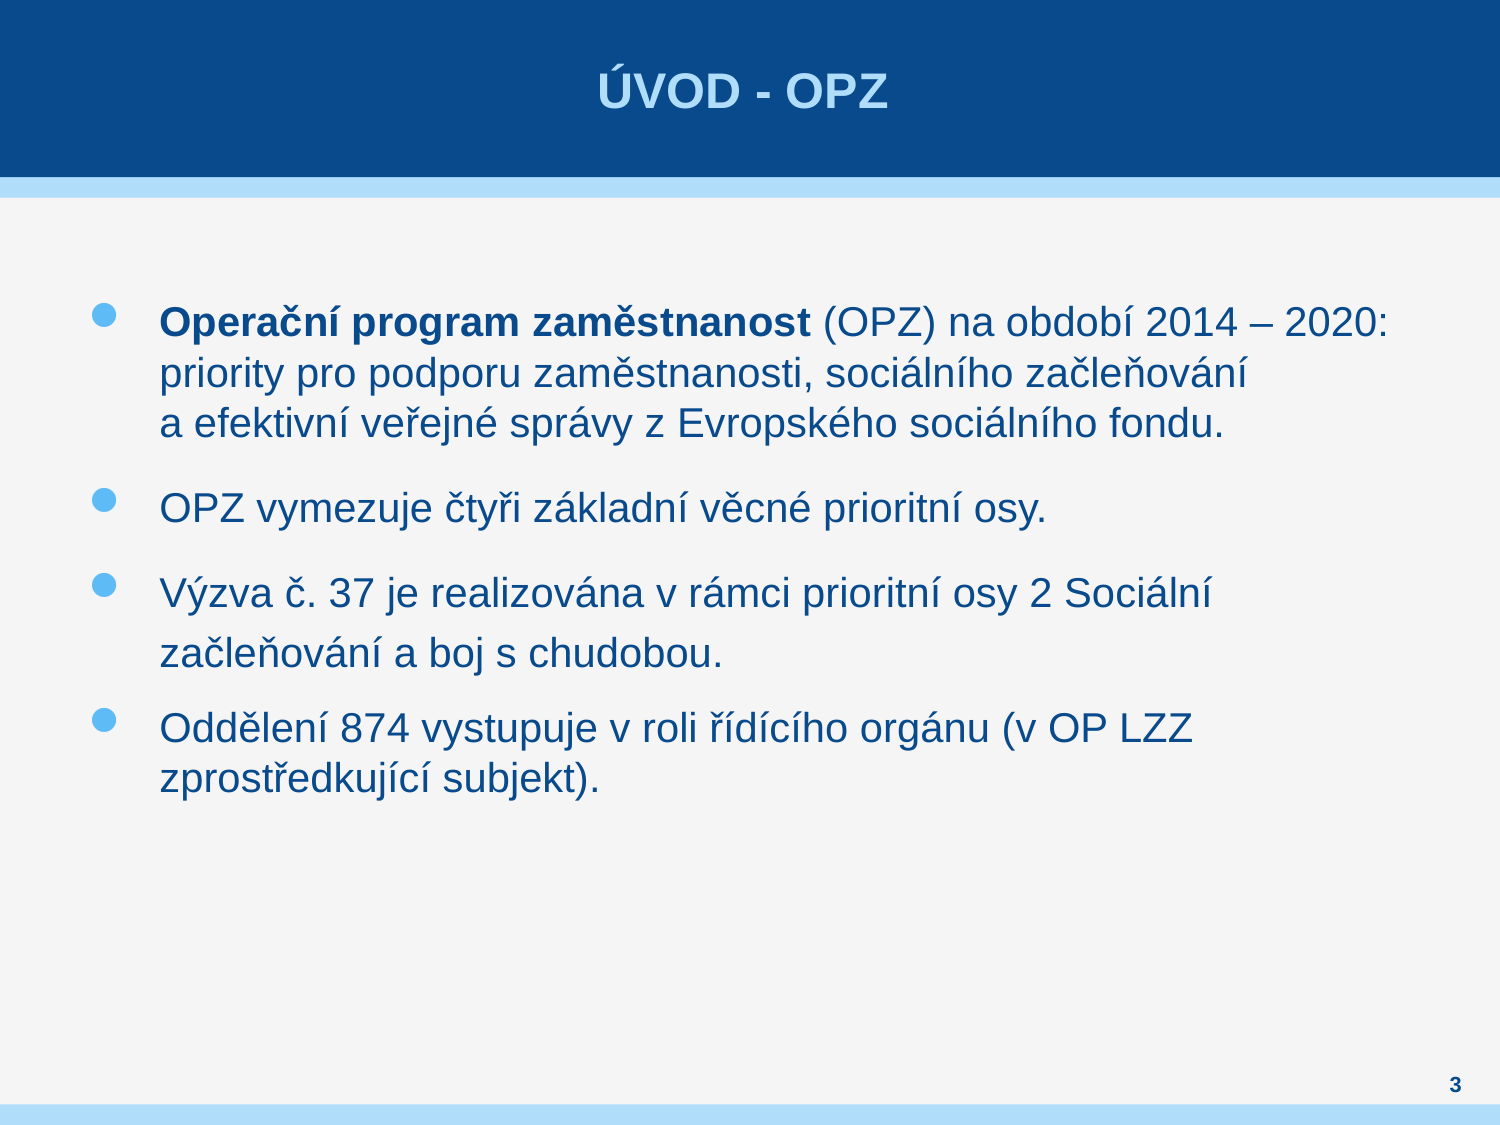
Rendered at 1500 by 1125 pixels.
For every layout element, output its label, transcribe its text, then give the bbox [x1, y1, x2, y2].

slide_number 3 [1417, 1068, 1495, 1099]
list Operační program zaměstnanost (OPZ) na období 2014 – 2020: priority pro podporu zaměstnanosti, sociálního začleňování a efektivní veřejné správy z Evropského sociálního fondu. OPZ vymezuje čtyři základní věcné prioritní osy. Výzva č. 37 je realizována v rámci prioritní osy 2 Sociální začleňování a boj s chudobou. Oddělení 874 vystupuje v roli řídícího orgánu (v OP LZZ zprostředkující subjekt). [88, 295, 1412, 1004]
title ÚVOD - OPZ [59, 0, 1441, 178]
